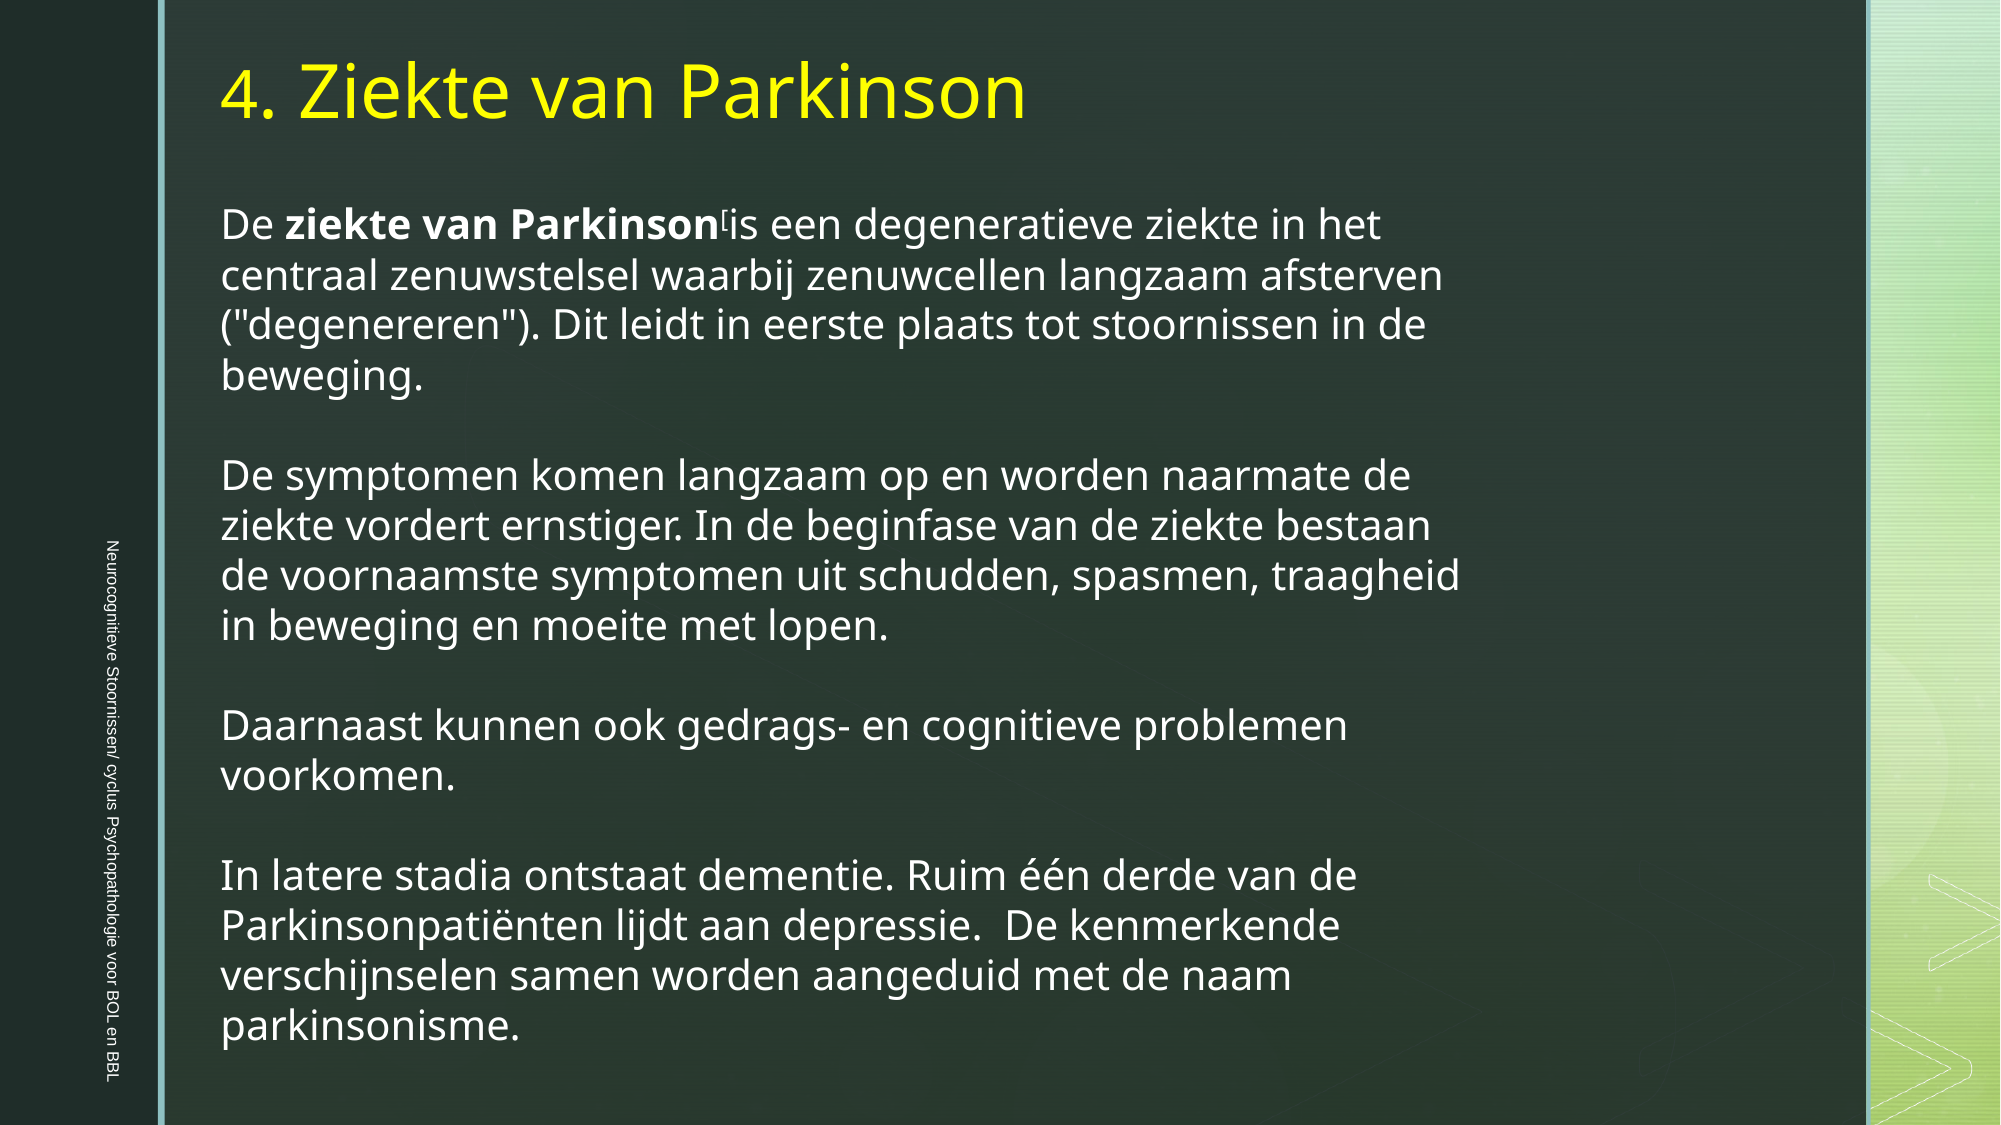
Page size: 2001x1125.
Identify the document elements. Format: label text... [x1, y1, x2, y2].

picture [1871, 0, 2001, 1125]
text_box 4. Ziekte van Parkinson [205, 36, 1466, 142]
footer Neurocognitieve Stoornissen/ cyclus Psychopathologie voor BOL en BBL [101, 132, 131, 1098]
text_box De ziekte van Parkinson[is een degeneratieve ziekte in het centraal zenuwstelsel waarbij zenuwcellen langzaam afsterven ("degenereren"). Dit leidt in eerste plaats tot stoornissen in de beweging. De symptomen komen langzaam op en worden naarmate de ziekte vordert ernstiger. In de beginfase van de ziekte bestaan de voornaamste symptomen uit schudden, spasmen, traagheid in beweging en moeite met lopen. Daarnaast kunnen ook gedrags- en cognitieve problemen voorkomen. In latere stadia ontstaat dementie. Ruim één derde van de Parkinsonpatiënten lijdt aan depressie. De kenmerkende verschijnselen samen worden aangeduid met de naam parkinsonisme. [205, 190, 1505, 1117]
